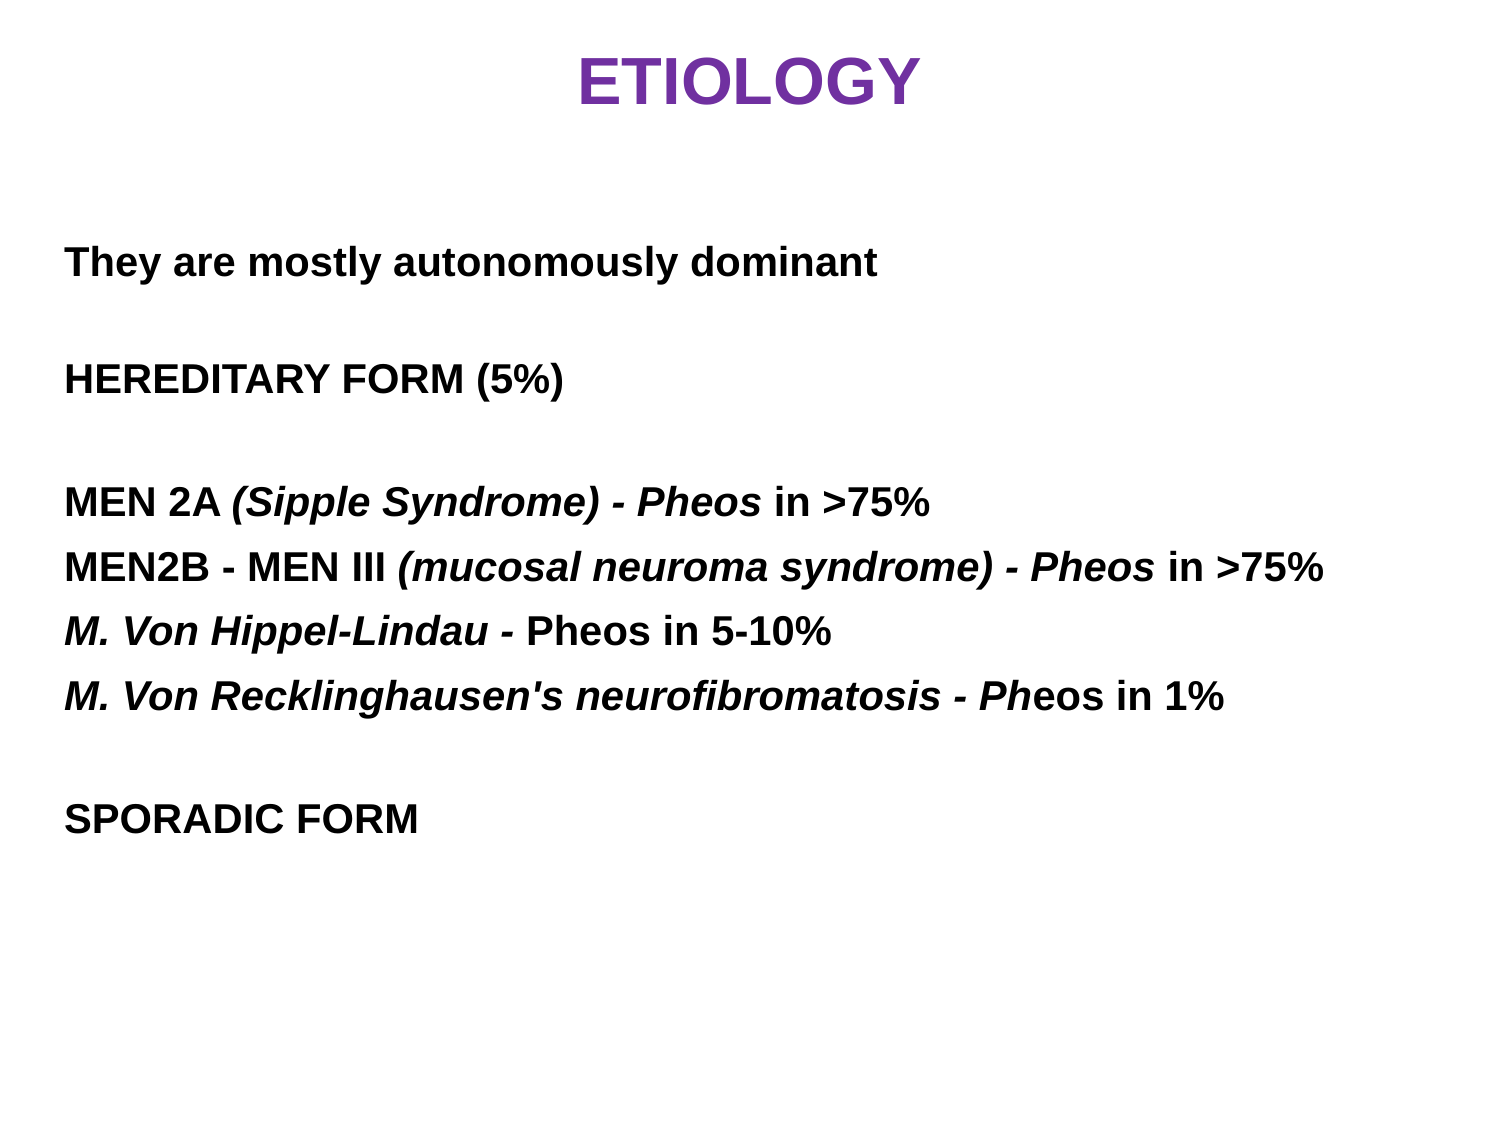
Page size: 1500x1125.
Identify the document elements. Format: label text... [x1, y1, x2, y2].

list They are mostly autonomously dominant HEREDITARY FORM (5%) MEN 2A (Sipple Syndrome) - Pheos in >75% MEN2B - MEN III (mucosal neuroma syndrome) - Pheos in >75% M. Von Hippel-Lindau - Pheos in 5-10% M. Von Recklinghausen's neurofibromatosis - Pheos in 1% SPORADIC FORM [48, 227, 1500, 1029]
title ETIOLOGY [0, 0, 1500, 157]
